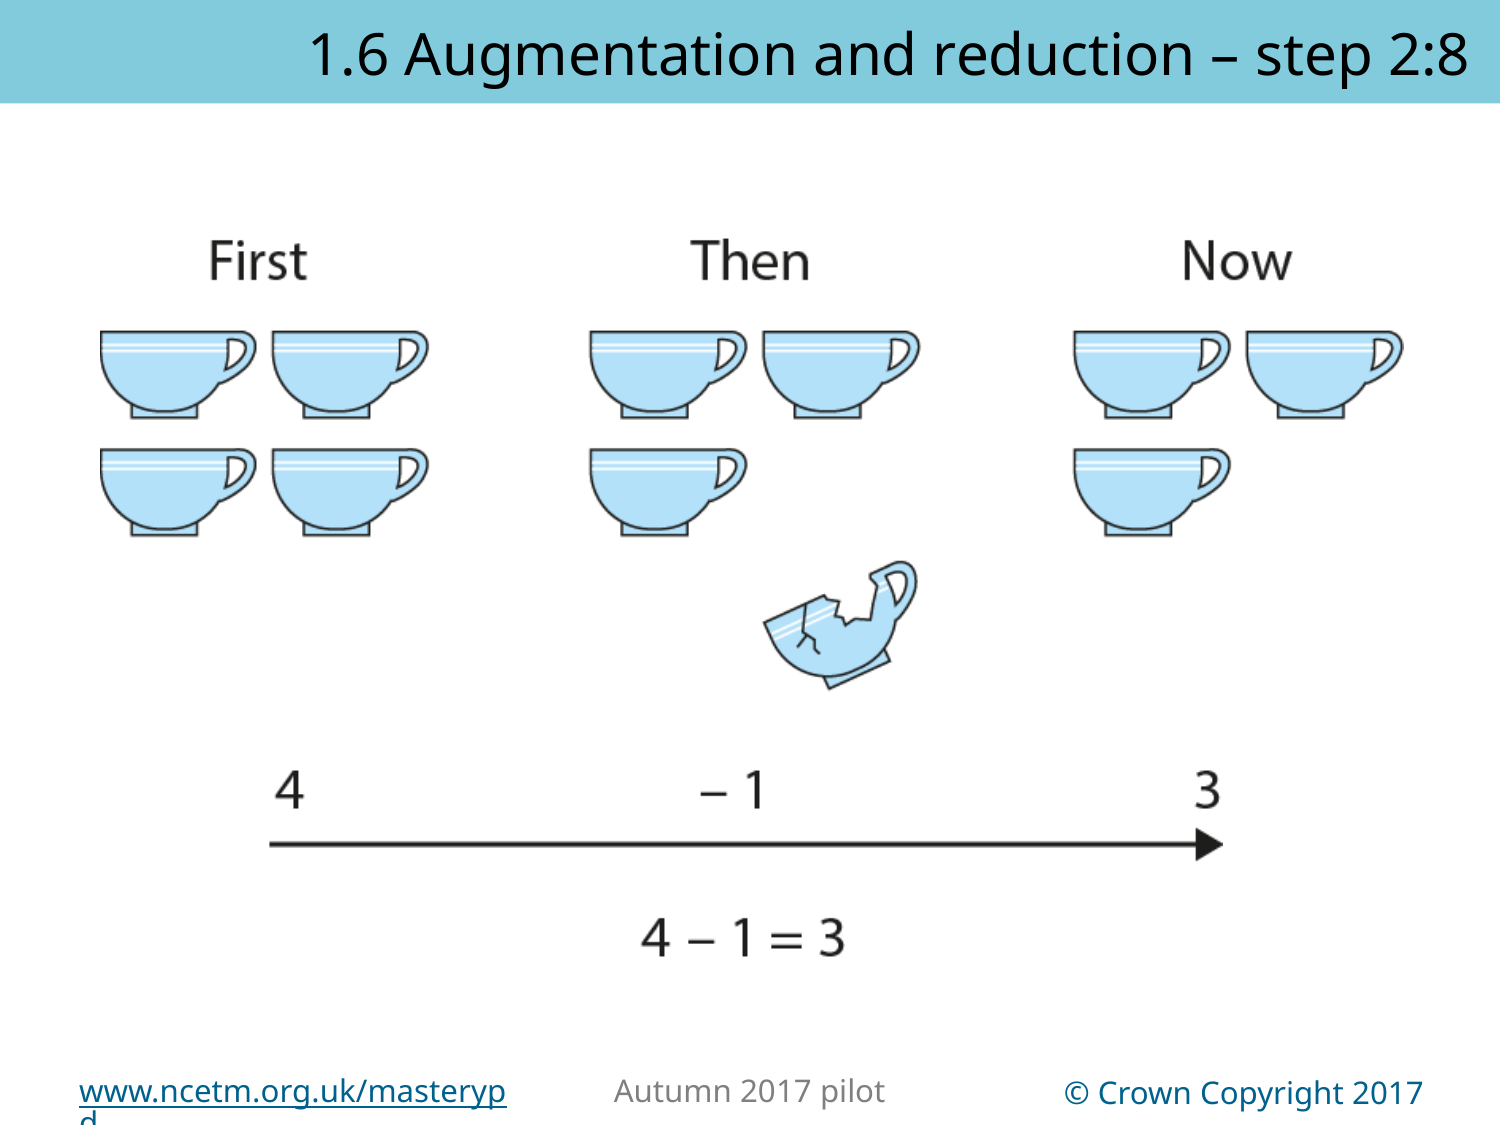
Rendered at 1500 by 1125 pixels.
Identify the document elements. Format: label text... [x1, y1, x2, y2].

picture [100, 231, 503, 693]
list 1.6 Augmentation and reduction – step 2:8 [0, 0, 1500, 104]
picture [619, 892, 869, 977]
picture [548, 231, 999, 693]
picture [1033, 231, 1412, 693]
picture [265, 762, 1235, 882]
